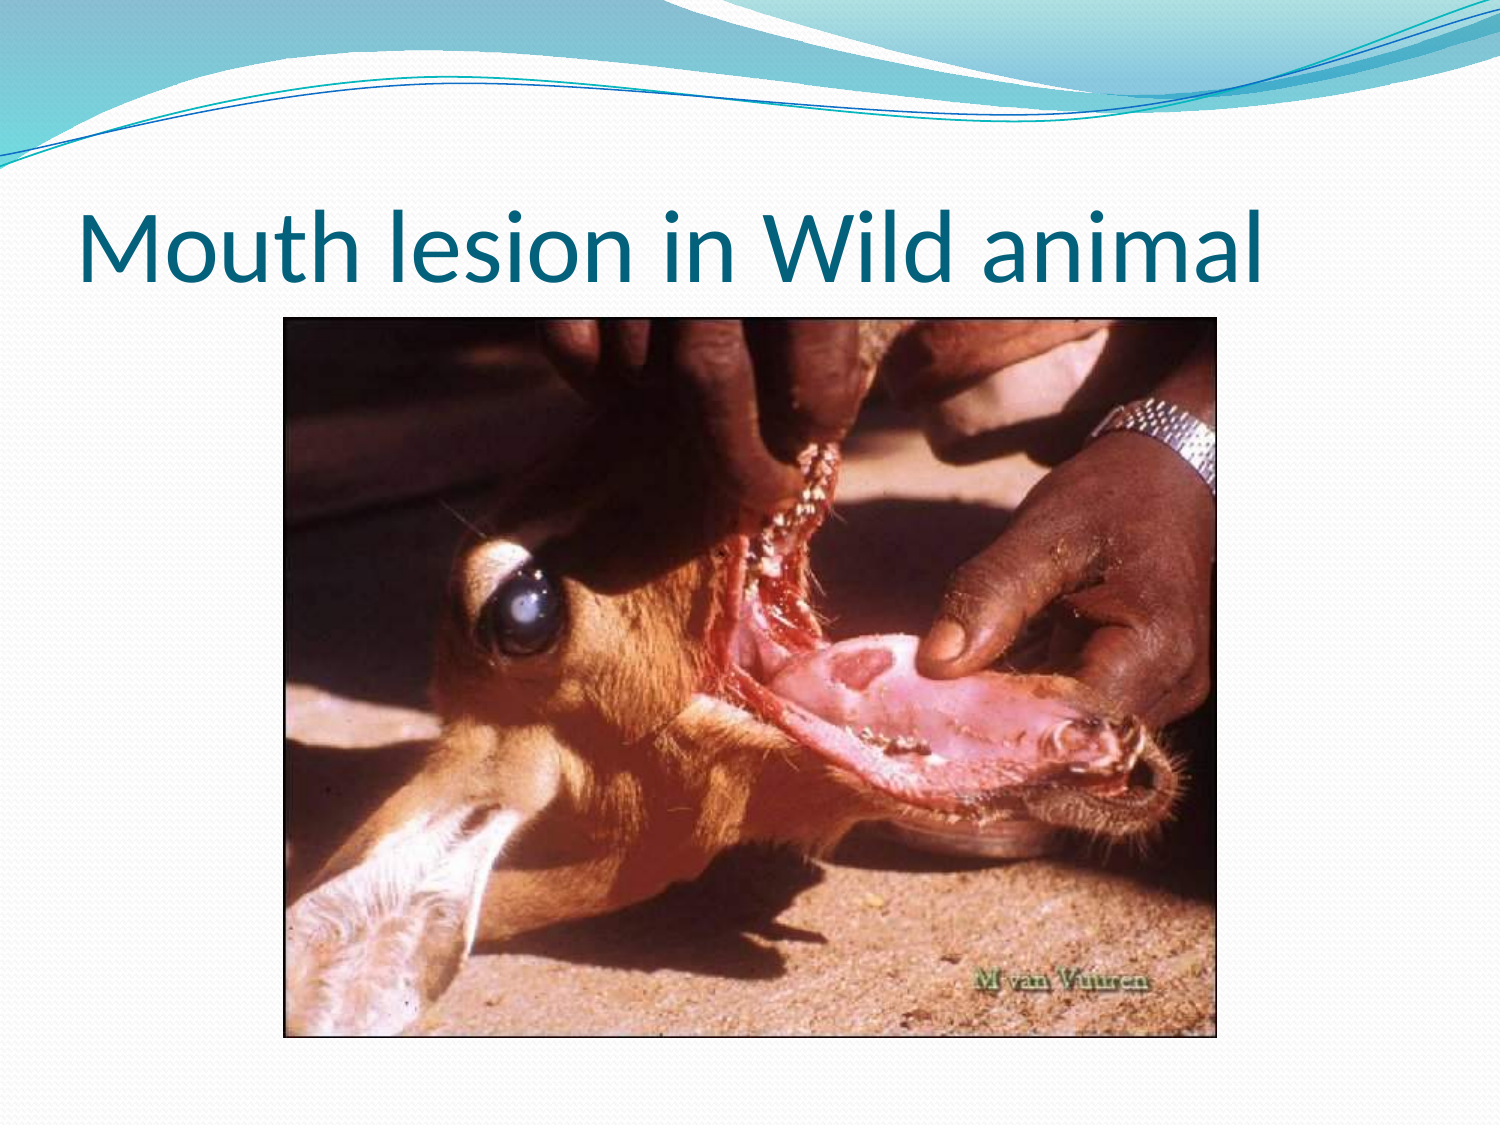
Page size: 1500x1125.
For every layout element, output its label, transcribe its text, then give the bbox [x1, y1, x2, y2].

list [283, 317, 1217, 1038]
title Mouth lesion in Wild animal [75, 115, 1425, 303]
